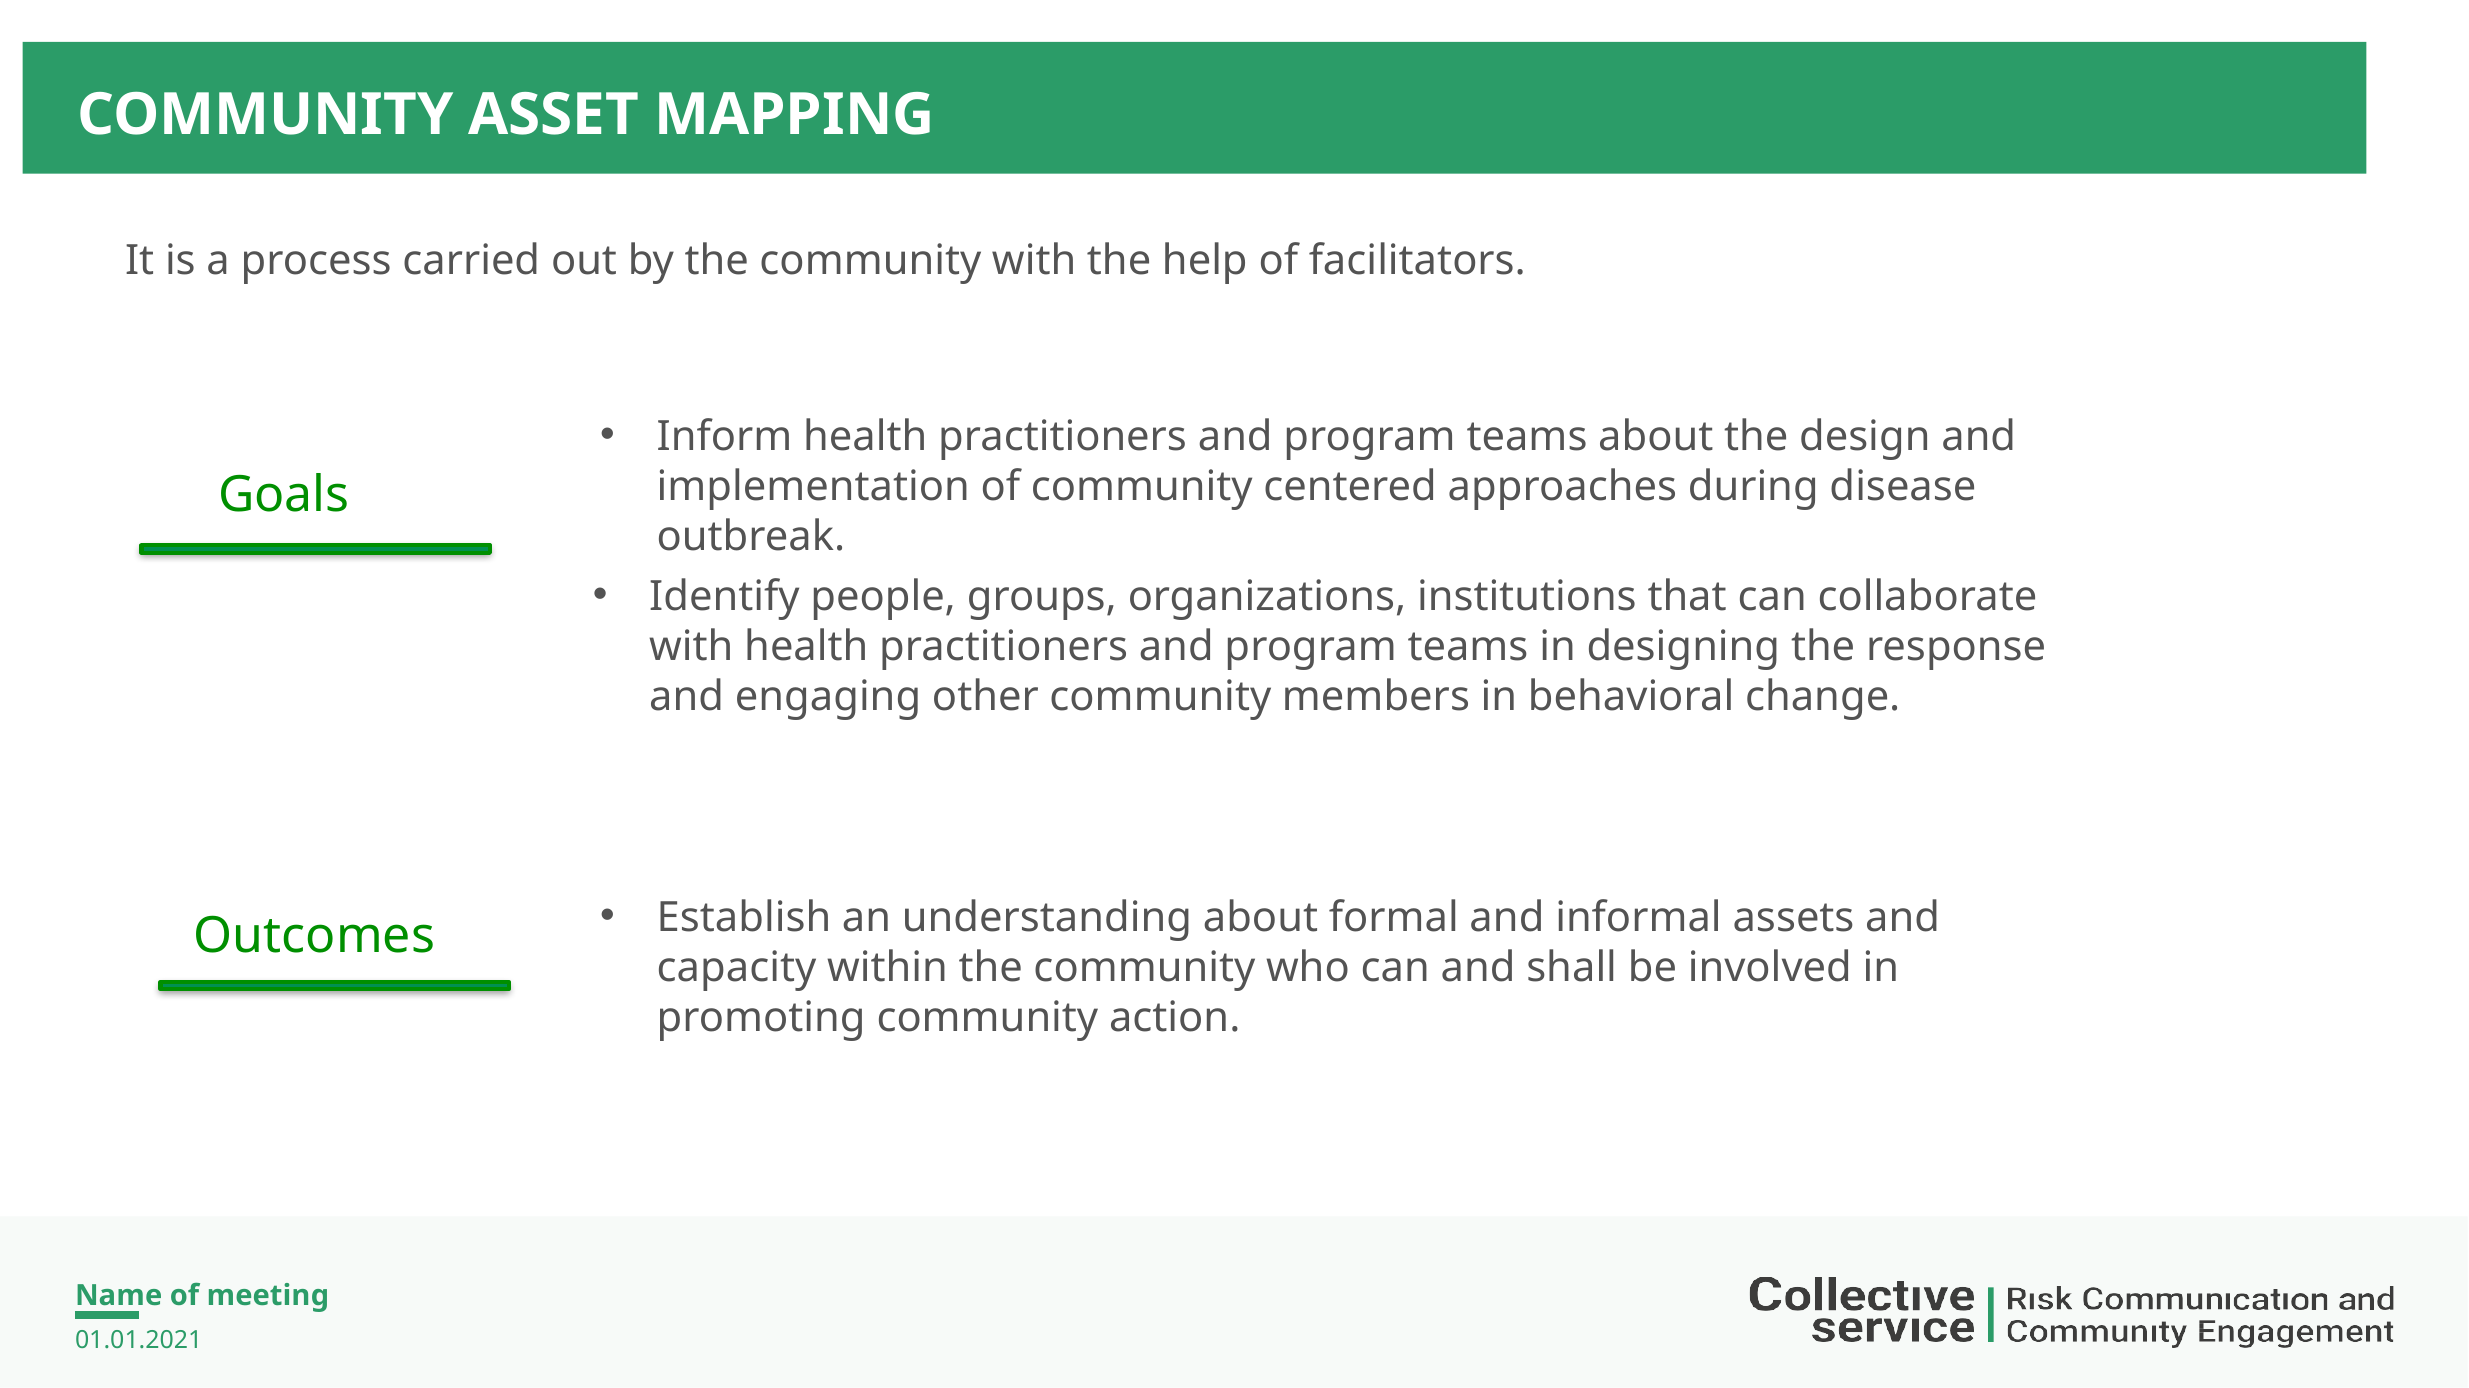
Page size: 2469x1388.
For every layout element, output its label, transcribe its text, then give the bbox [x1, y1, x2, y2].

text_box Establish an understanding about formal and informal assets and capacity within the community who can and shall be involved in promoting community action. [570, 889, 2100, 1070]
text_box Identify people, groups, organizations, institutions that can collaborate with health practitioners and program teams in designing the response and engaging other community members in behavioral change. [585, 518, 2086, 749]
picture [1749, 1277, 1974, 1342]
text_box COMMUNITY ASSET MAPPING [75, 71, 1328, 147]
text_box [141, 545, 490, 553]
text_box Inform health practitioners and program teams about the design and implementation of community centered approaches during disease outbreak. [570, 358, 2125, 589]
text_box Outcomes [186, 894, 490, 970]
text_box [160, 981, 509, 990]
picture [2007, 1286, 2394, 1348]
text_box [22, 41, 2367, 174]
text_box Goals [210, 453, 359, 529]
text_box It is a process carried out by the community with the help of facilitators. [117, 225, 2239, 291]
